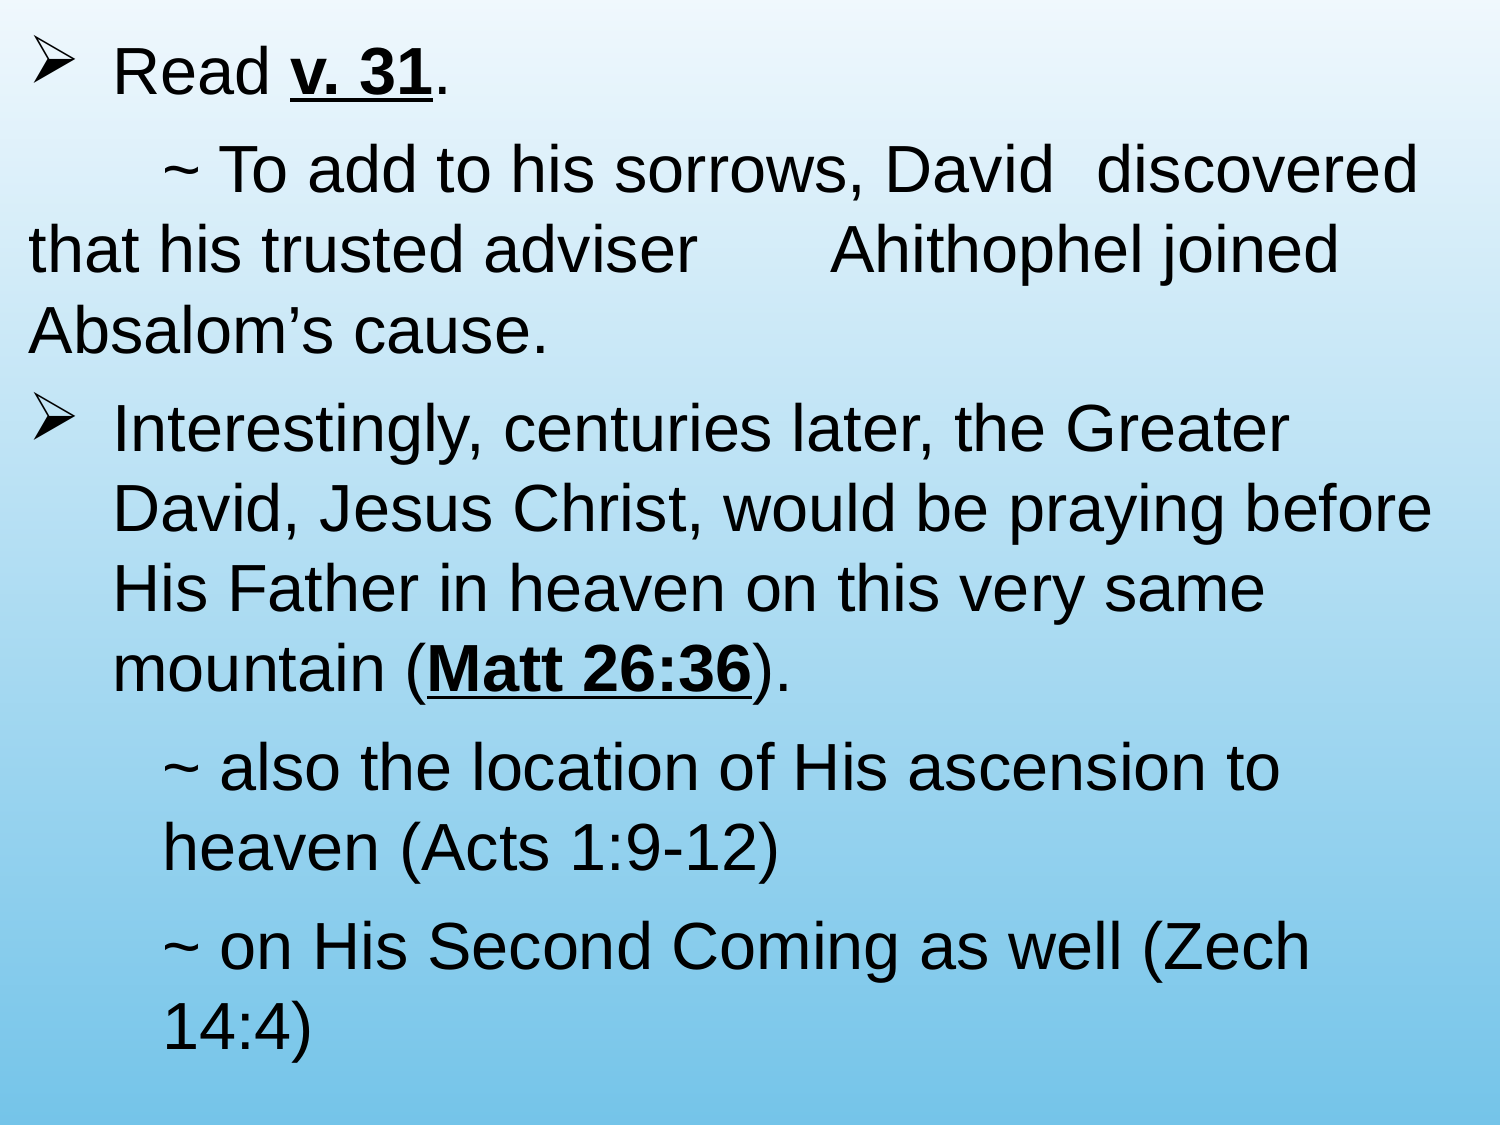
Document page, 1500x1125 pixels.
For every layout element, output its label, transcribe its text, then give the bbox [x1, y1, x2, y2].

subtitle Read v. 31. ~ To add to his sorrows, David discovered that his trusted adviser Ahithophel joined Absalom’s cause. Interestingly, centuries later, the Greater David, Jesus Christ, would be praying before His Father in heaven on this very same mountain (Matt 26:36). ~ also the location of His ascension to heaven (Acts 1:9-12) ~ on His Second Coming as well (Zech 14:4) [13, 20, 1486, 1108]
